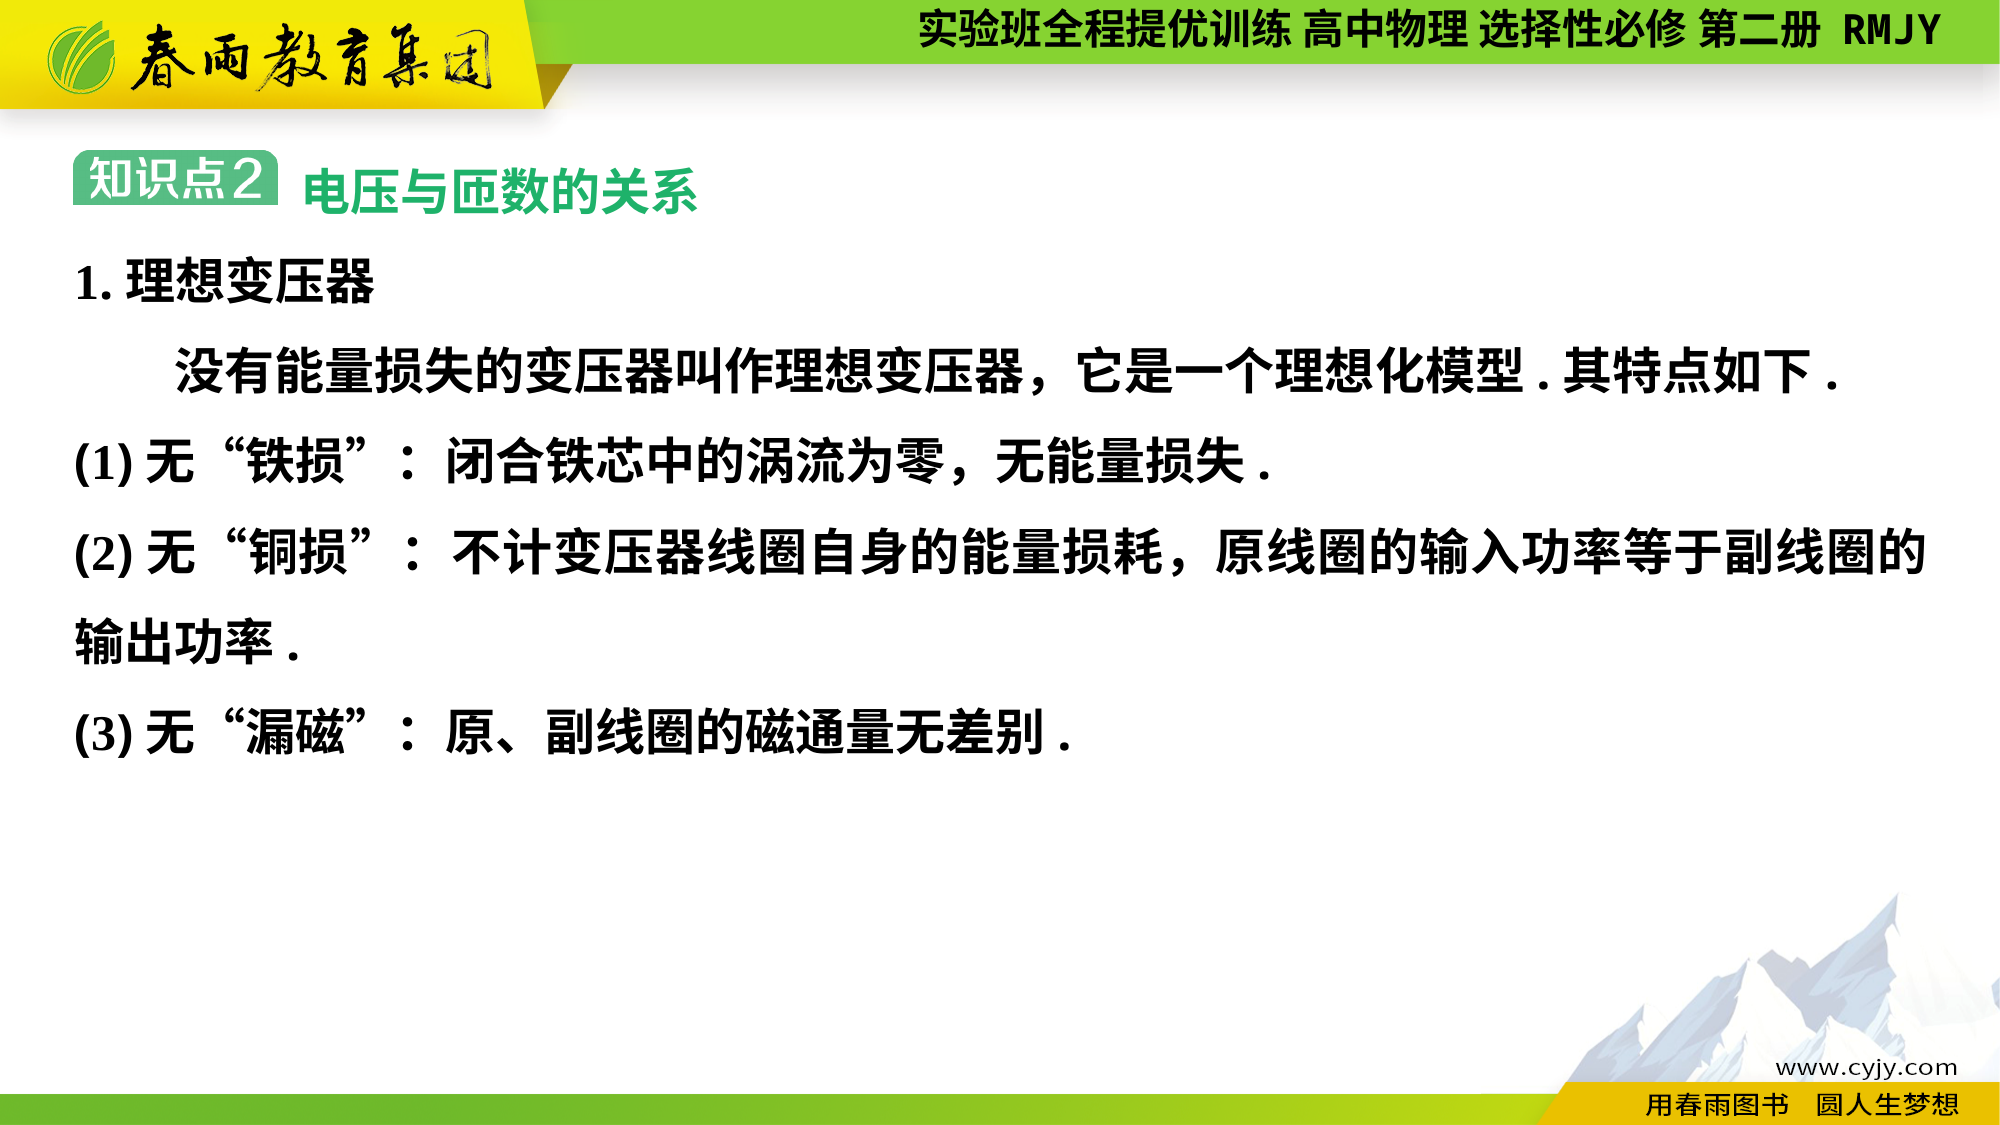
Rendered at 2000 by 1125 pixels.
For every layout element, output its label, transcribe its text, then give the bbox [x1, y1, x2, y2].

list 电压与匝数的关系 1.理想变压器 没有能量损失的变压器叫作理想变压器，它是一个理想化模型.其特点如下. (1)无“铁损”：闭合铁芯中的涡流为零，无能量损失. (2)无“铜损”：不计变压器线圈自身的能量损耗，原线圈的输入功率等于副线圈的输出功率. (3)无“漏磁”：原、副线圈的磁通量无差别. [59, 122, 1944, 774]
picture [0, 0, 2000, 1125]
